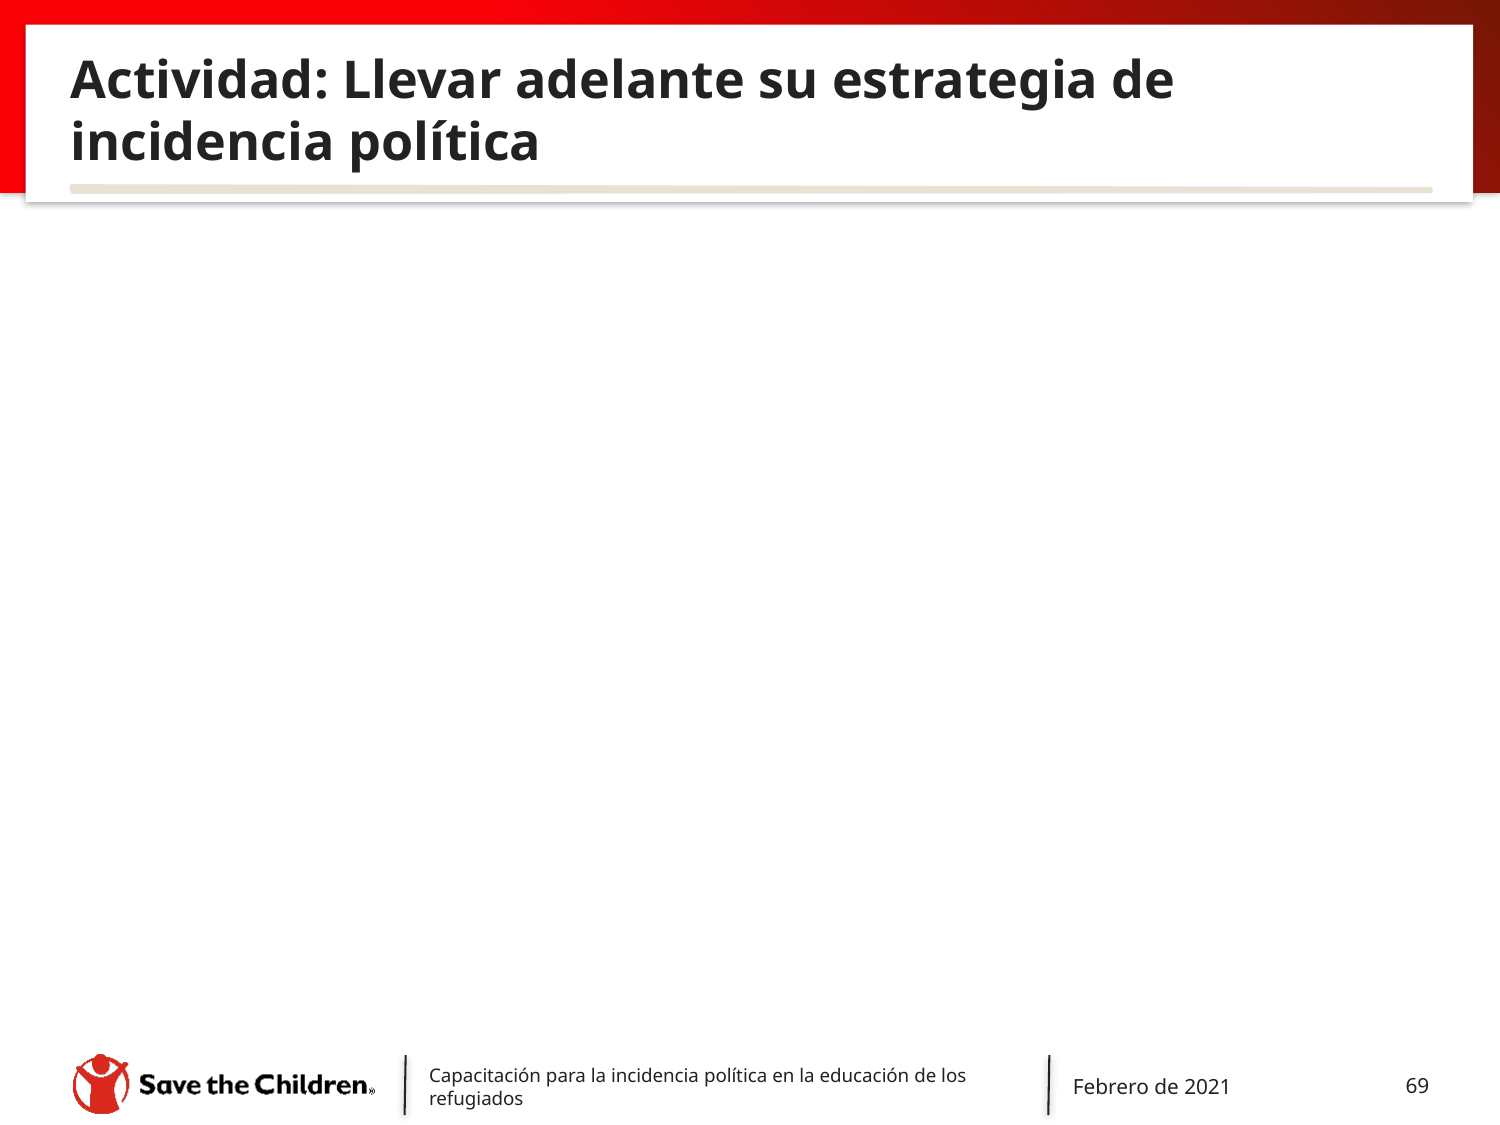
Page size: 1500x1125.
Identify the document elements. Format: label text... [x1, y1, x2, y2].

picture [62, 1043, 386, 1125]
picture [69, 184, 1433, 194]
slide_number Febrero de 2021 [1057, 1056, 1317, 1117]
title Actividad: Llevar adelante su estrategia de incidencia política [70, 33, 1429, 185]
slide_number 69 [1317, 1056, 1445, 1117]
footer Capacitación para la incidencia política en la educación de los refugiados [414, 1056, 1042, 1117]
